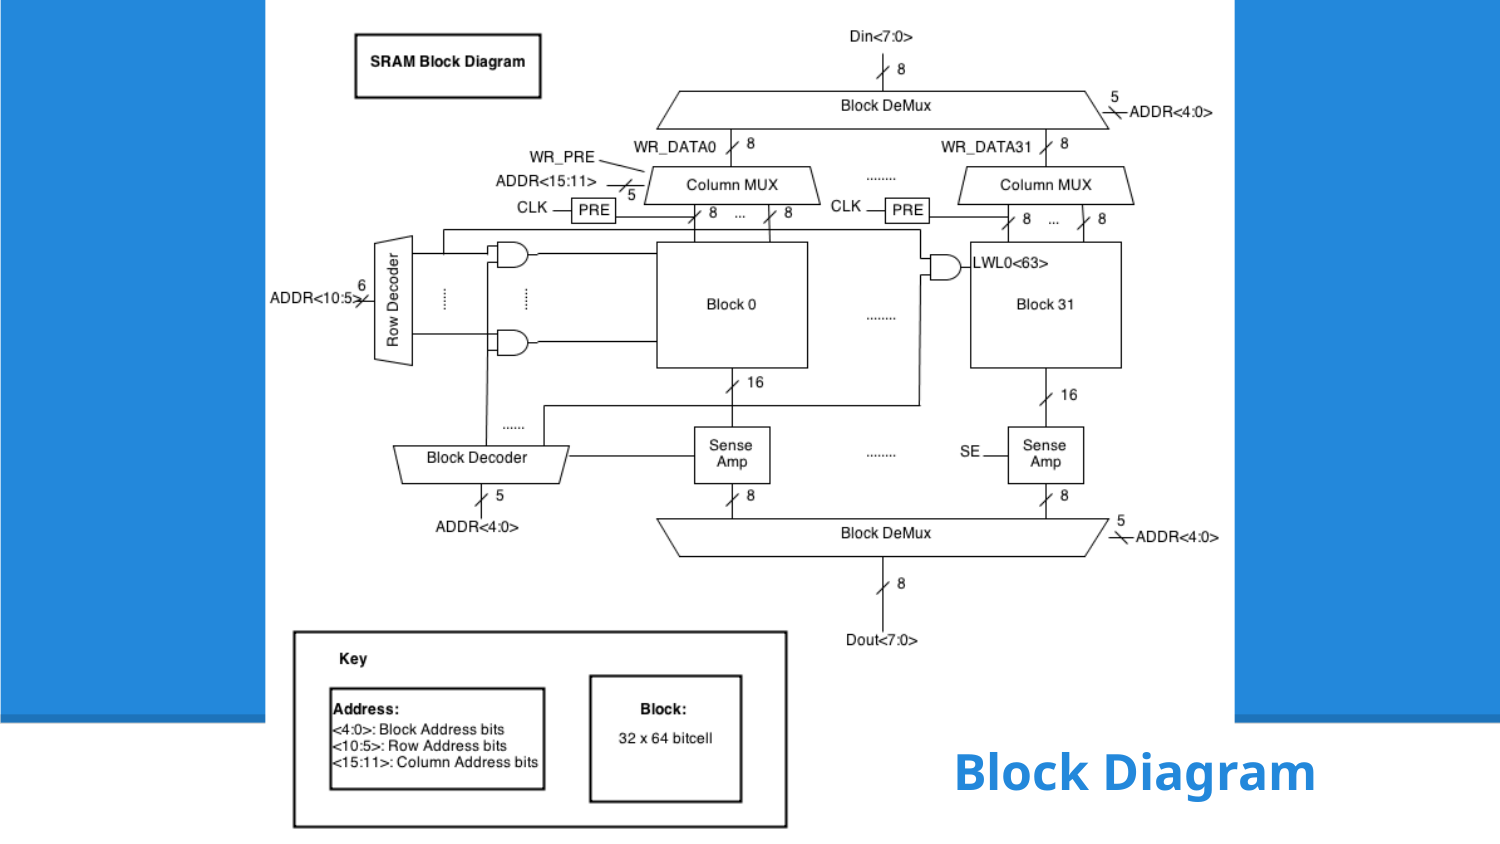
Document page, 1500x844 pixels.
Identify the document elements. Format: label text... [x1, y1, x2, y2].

text_box [265, 0, 1235, 844]
title Block Diagram [904, 733, 1367, 816]
